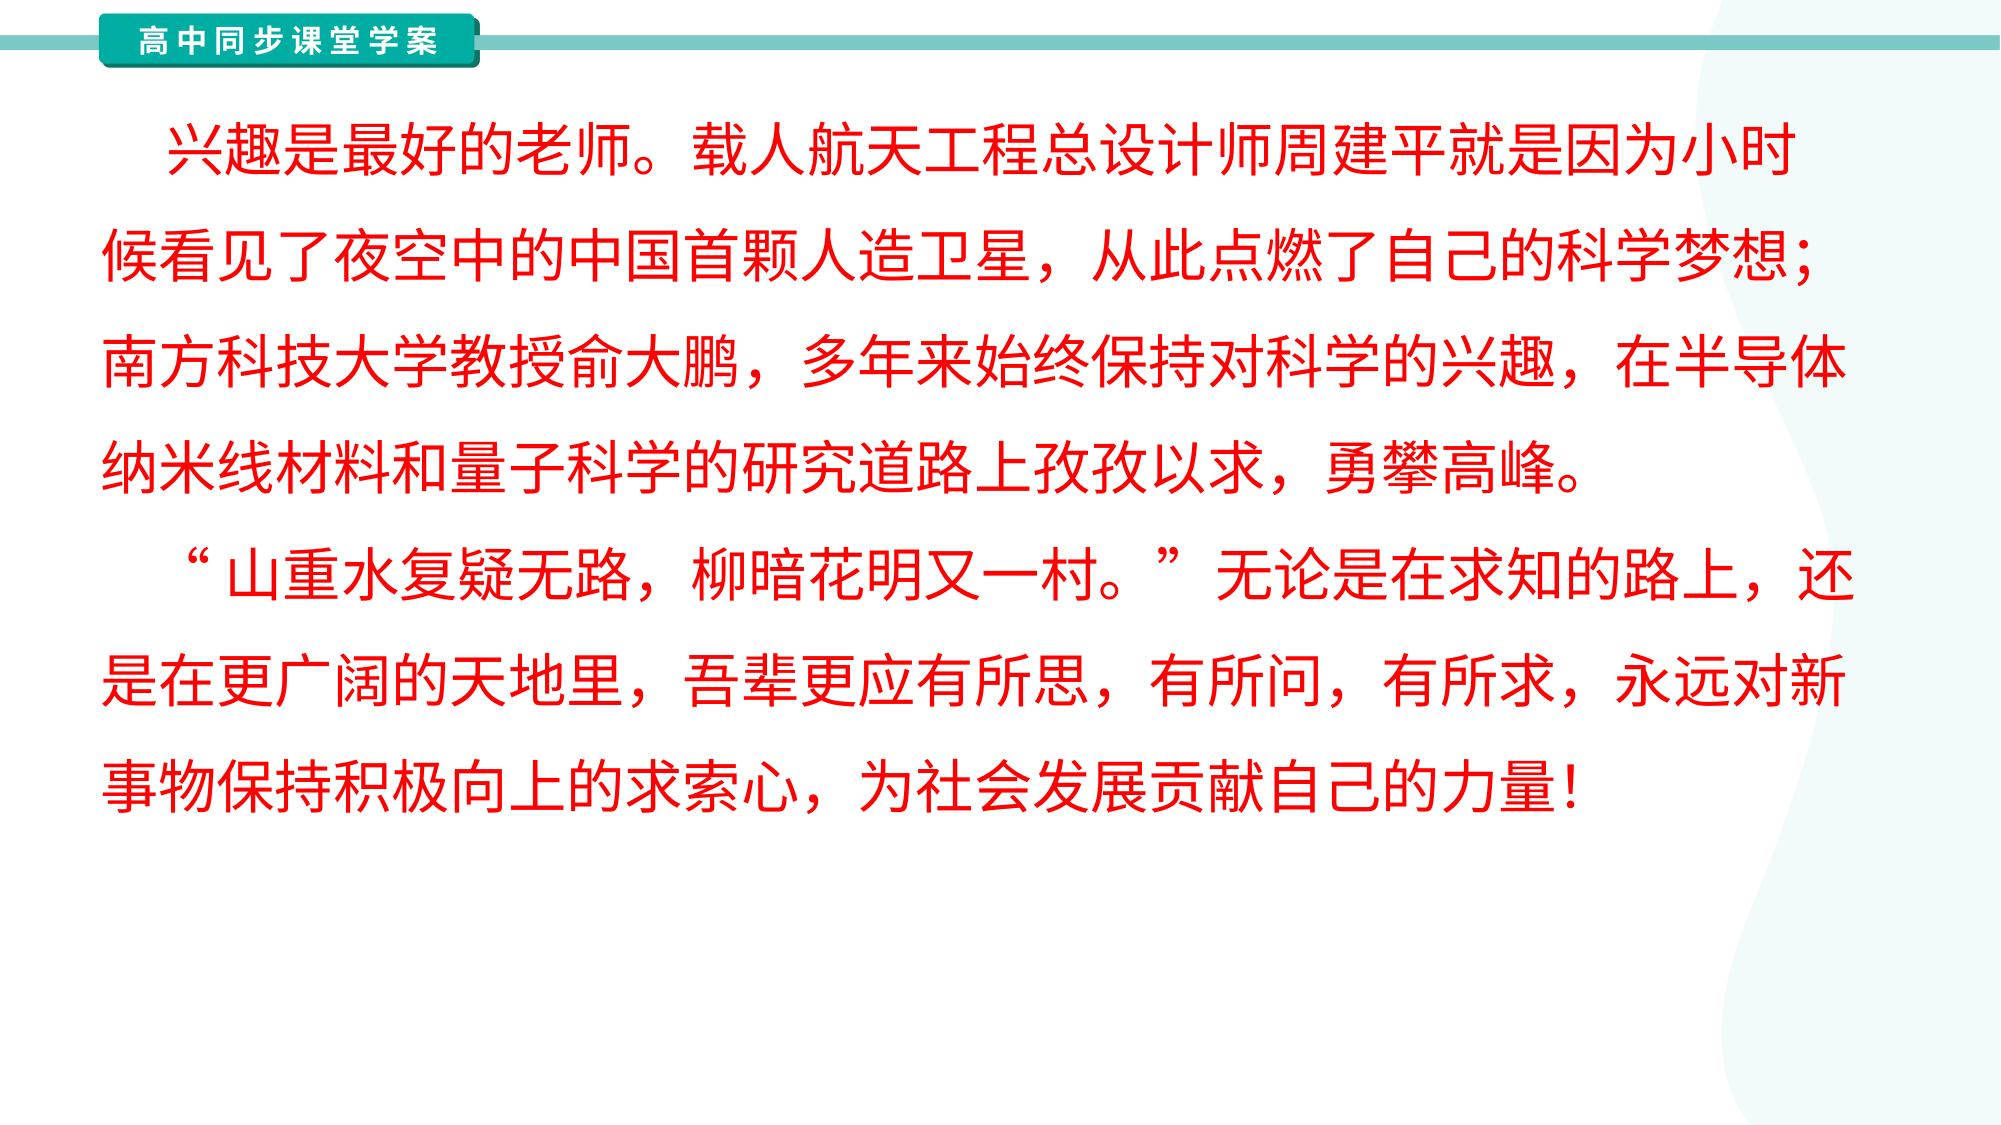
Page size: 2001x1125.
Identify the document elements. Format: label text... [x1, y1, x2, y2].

picture [0, 0, 2000, 1125]
text_box 兴趣是最好的老师。载人航天工程总设计师周建平就是因为小时 候看见了夜空中的中国首颗人造卫星，从此点燃了自己的科学梦想； 南方科技大学教授俞大鹏，多年来始终保持对科学的兴趣，在半导体 纳米线材料和量子科学的研究道路上孜孜以求，勇攀高峰。 “山重水复疑无路，柳暗花明又一村。”无论是在求知的路上，还 是在更广阔的天地里，吾辈更应有所思，有所问，有所求，永远对新 事物保持积极向上的求索心，为社会发展贡献自己的力量！ [100, 76, 1899, 821]
